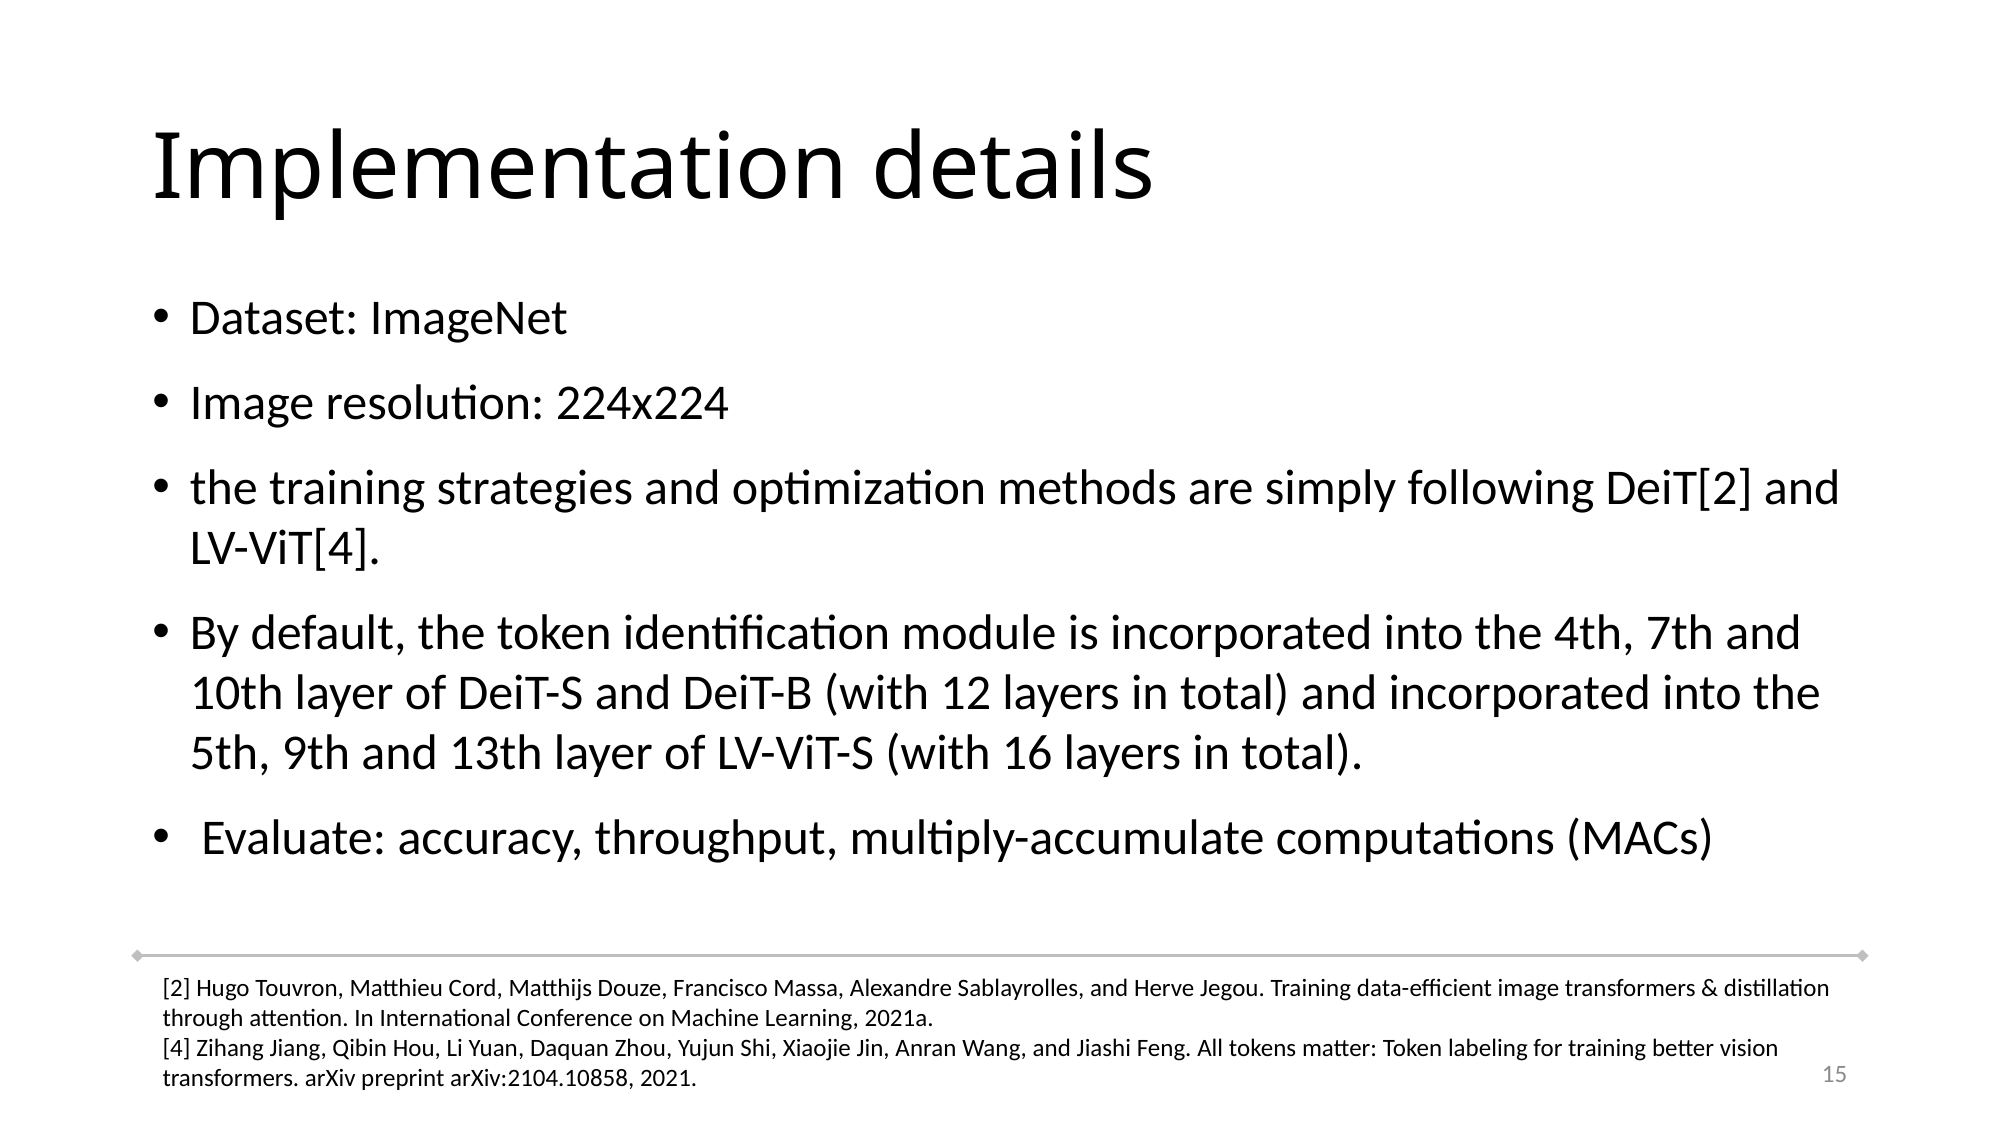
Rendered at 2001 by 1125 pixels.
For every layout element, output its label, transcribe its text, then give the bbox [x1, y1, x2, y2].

slide_number 15 [1412, 1042, 1863, 1103]
list Dataset: ImageNet Image resolution: 224x224 the training strategies and optimization methods are simply following DeiT[2] and LV-ViT[4]. By default, the token identification module is incorporated into the 4th, 7th and 10th layer of DeiT-S and DeiT-B (with 12 layers in total) and incorporated into the 5th, 9th and 13th layer of LV-ViT-S (with 16 layers in total). Evaluate: accuracy, throughput, multiply-accumulate computations (MACs) [137, 277, 1901, 1014]
text_box [2] Hugo Touvron, Matthieu Cord, Matthijs Douze, Francisco Massa, Alexandre Sablayrolles, and Herve Jegou. Training data-efficient image transformers & distillation through attention. In International Conference on Machine Learning, 2021a. [4] Zihang Jiang, Qibin Hou, Li Yuan, Daquan Zhou, Yujun Shi, Xiaojie Jin, Anran Wang, and Jiashi Feng. All tokens matter: Token labeling for training better vision transformers. arXiv preprint arXiv:2104.10858, 2021. [147, 963, 1853, 1099]
title Implementation details [137, 59, 1863, 277]
